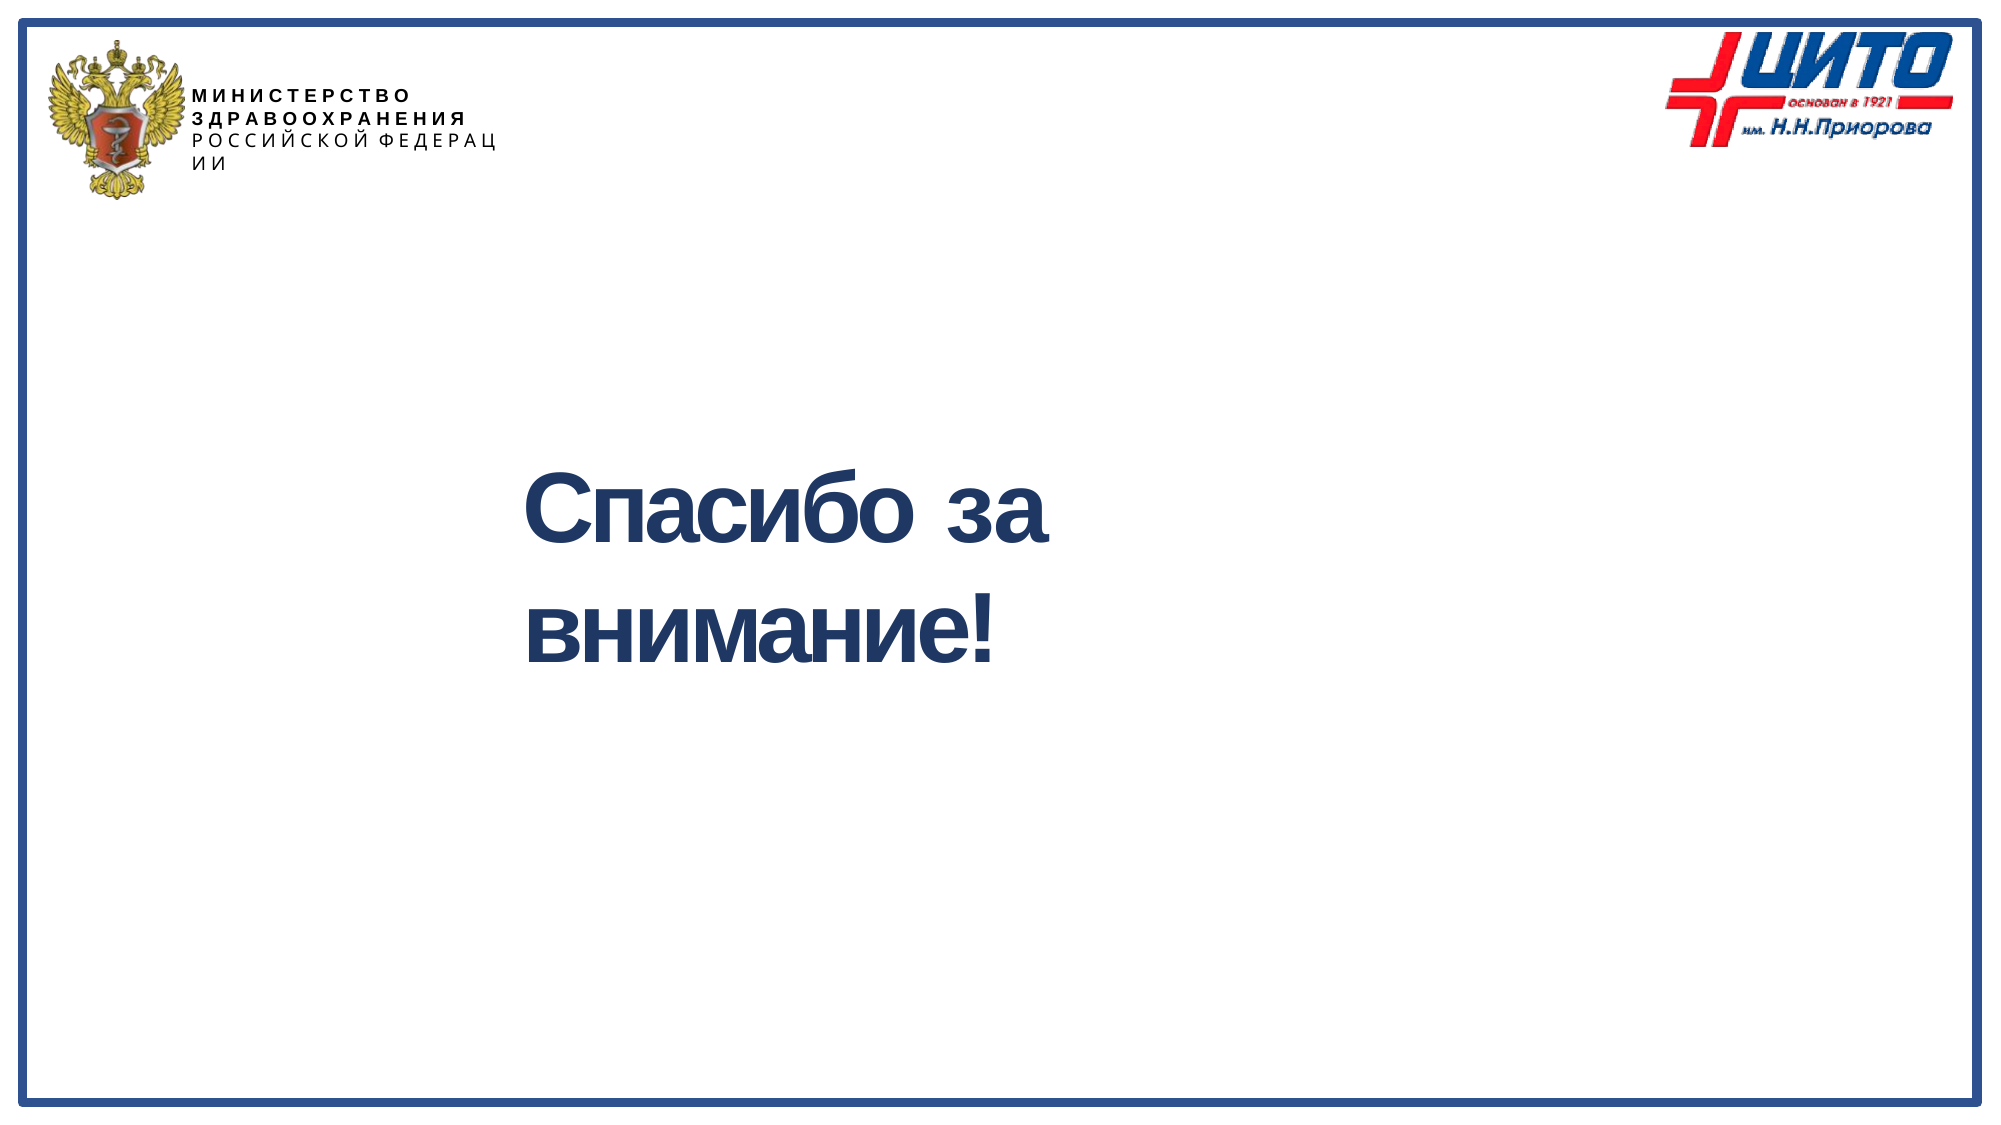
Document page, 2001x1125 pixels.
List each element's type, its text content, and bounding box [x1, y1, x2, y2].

text_box М И Н И С Т Е Р С Т В О З Д Р А В О О Х Р А Н Е Н И Я Р О С С И Й С К О Й Ф Е Д Е Р А Ц И И [189, 81, 503, 174]
picture [48, 40, 185, 200]
picture [1664, 32, 1953, 147]
text_box Спасибо за внимание! [520, 440, 1550, 682]
